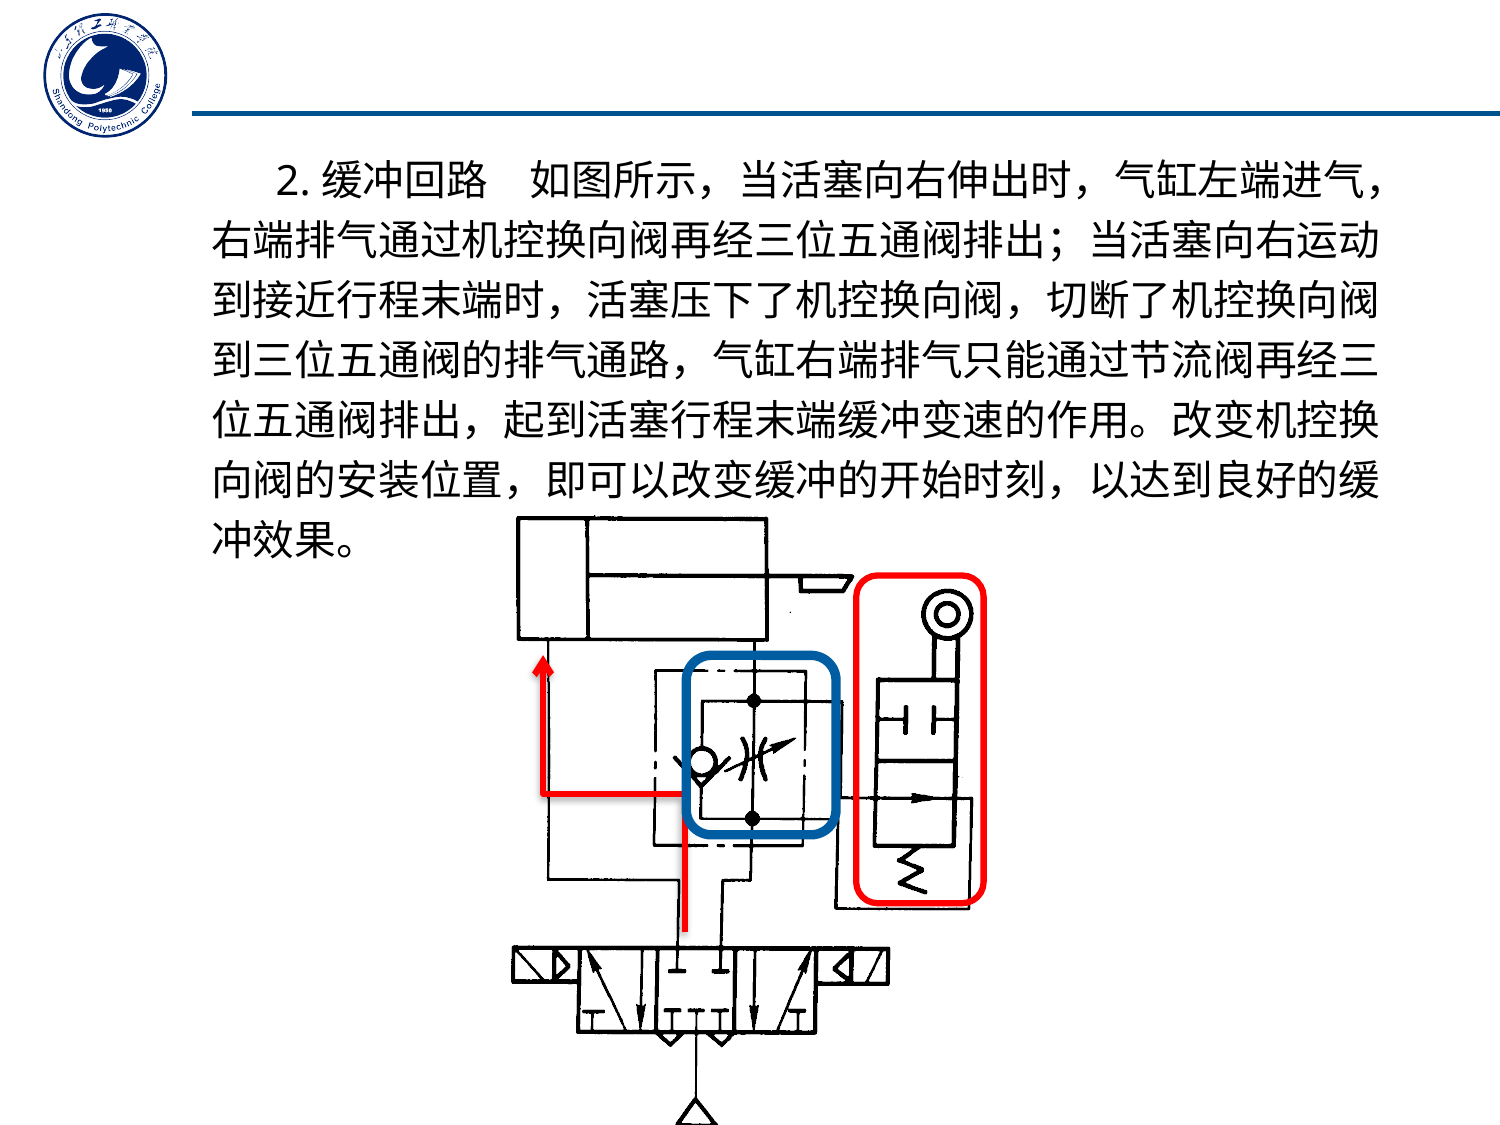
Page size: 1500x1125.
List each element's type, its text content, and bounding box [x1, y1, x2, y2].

picture [43, 7, 174, 138]
text_box 2.缓冲回路 如图所示，当活塞向右伸出时，气缸左端进气，右端排气通过机控换向阀再经三位五通阀排出；当活塞向右运动到接近行程末端时，活塞压下了机控换向阀，切断了机控换向阀到三位五通阀的排气通路，气缸右端排气只能通过节流阀再经三位五通阀排出，起到活塞行程末端缓冲变速的作用。改变机控换向阀的安装位置，即可以改变缓冲的开始时刻，以达到良好的缓冲效果。 [196, 136, 1425, 572]
picture [479, 508, 984, 1125]
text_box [475, 722, 753, 865]
